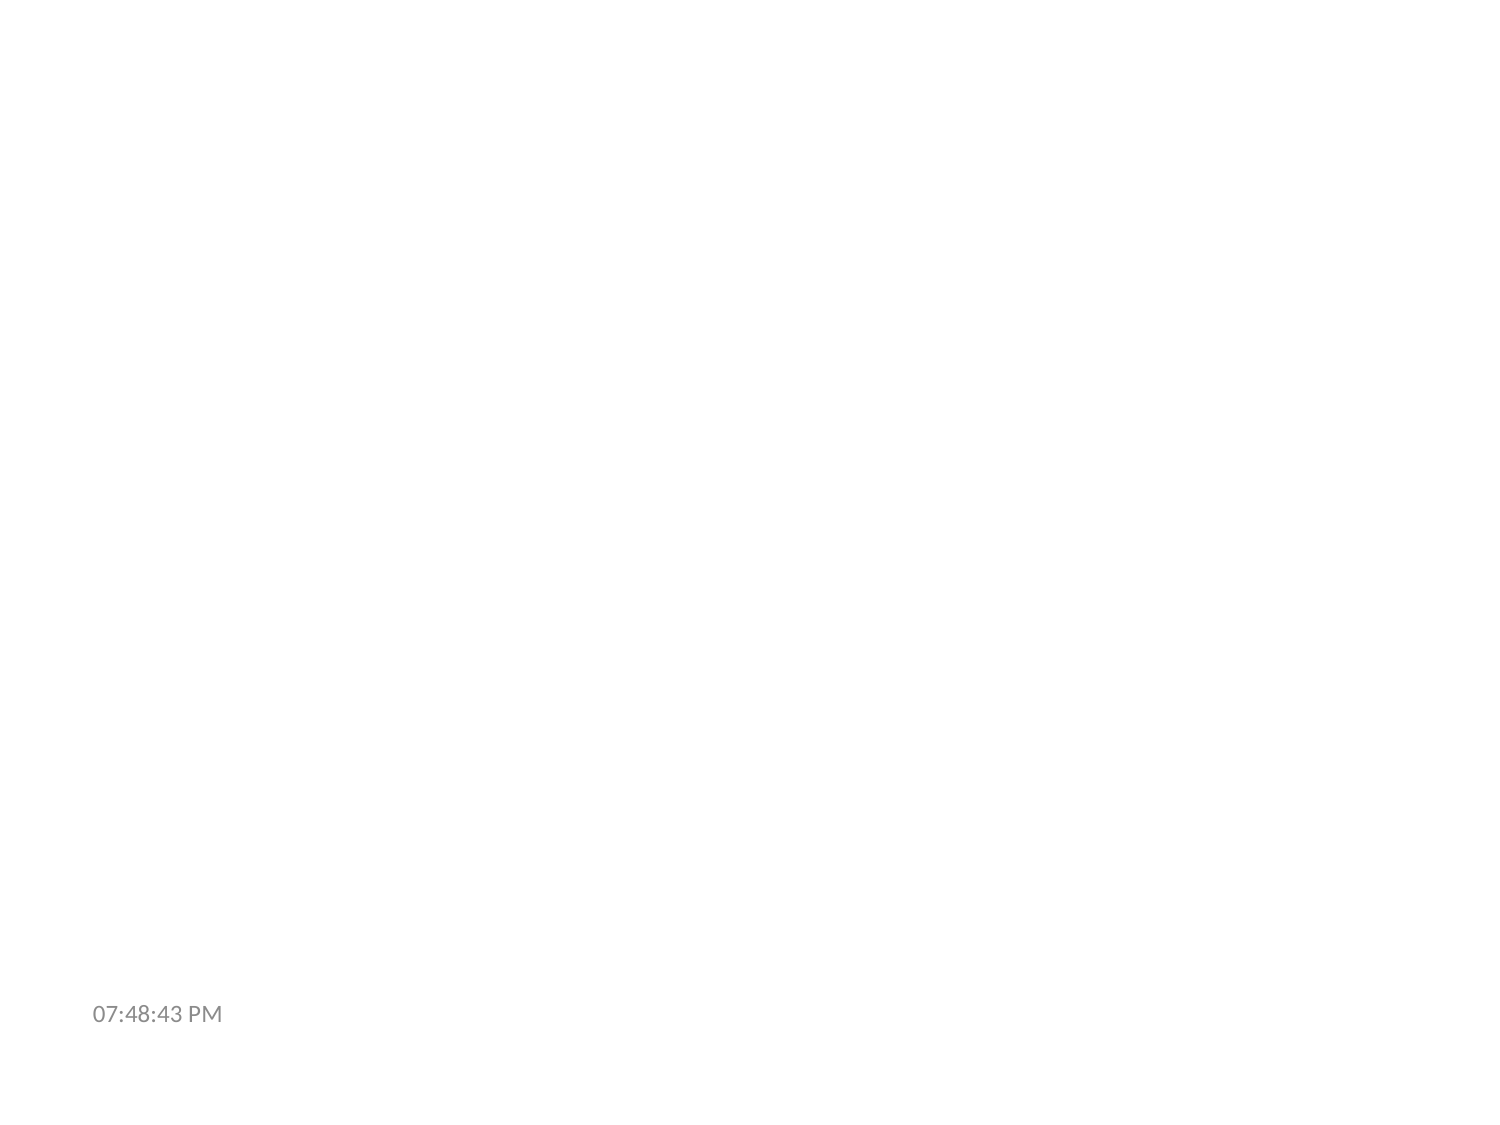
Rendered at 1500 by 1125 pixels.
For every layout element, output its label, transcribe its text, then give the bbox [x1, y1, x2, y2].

text_box 3:35:09 PM [77, 982, 428, 1043]
